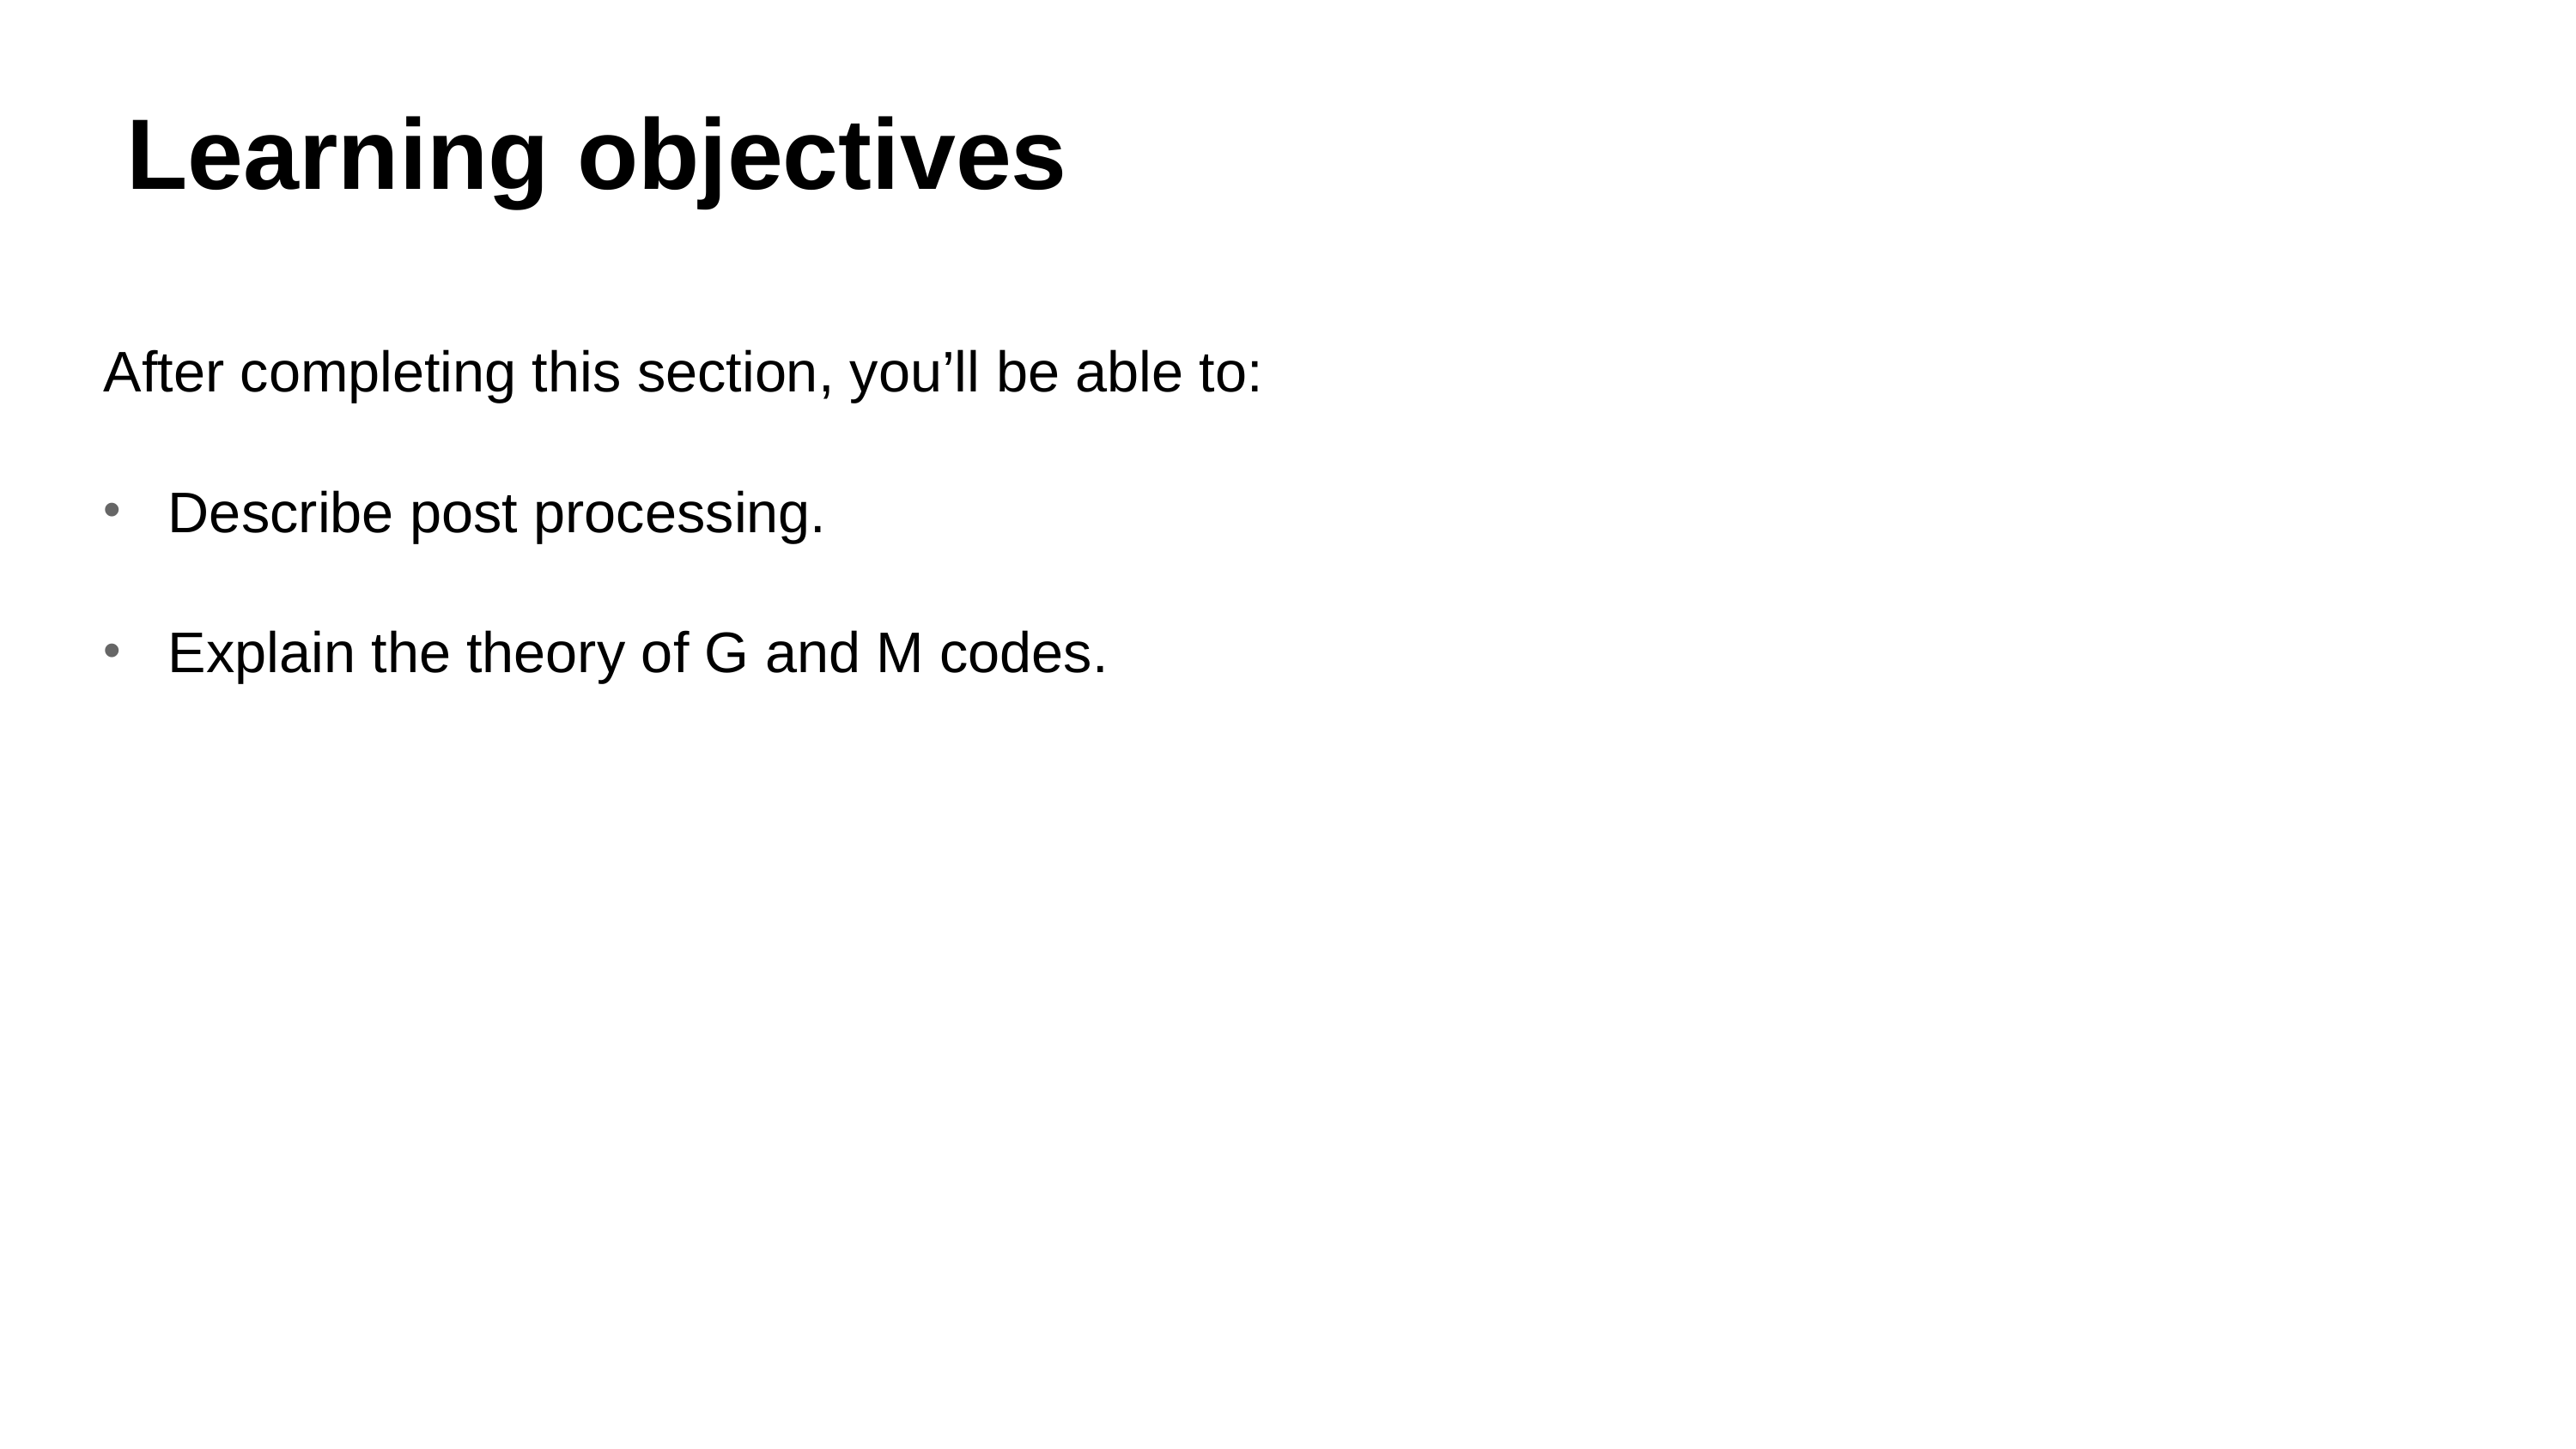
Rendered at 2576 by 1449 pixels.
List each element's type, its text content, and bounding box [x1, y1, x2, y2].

title Learning objectives [126, 103, 2495, 345]
list After completing this section, you’ll be able to: Describe post processing. Explain the theory of G and M codes. [103, 335, 2473, 1346]
